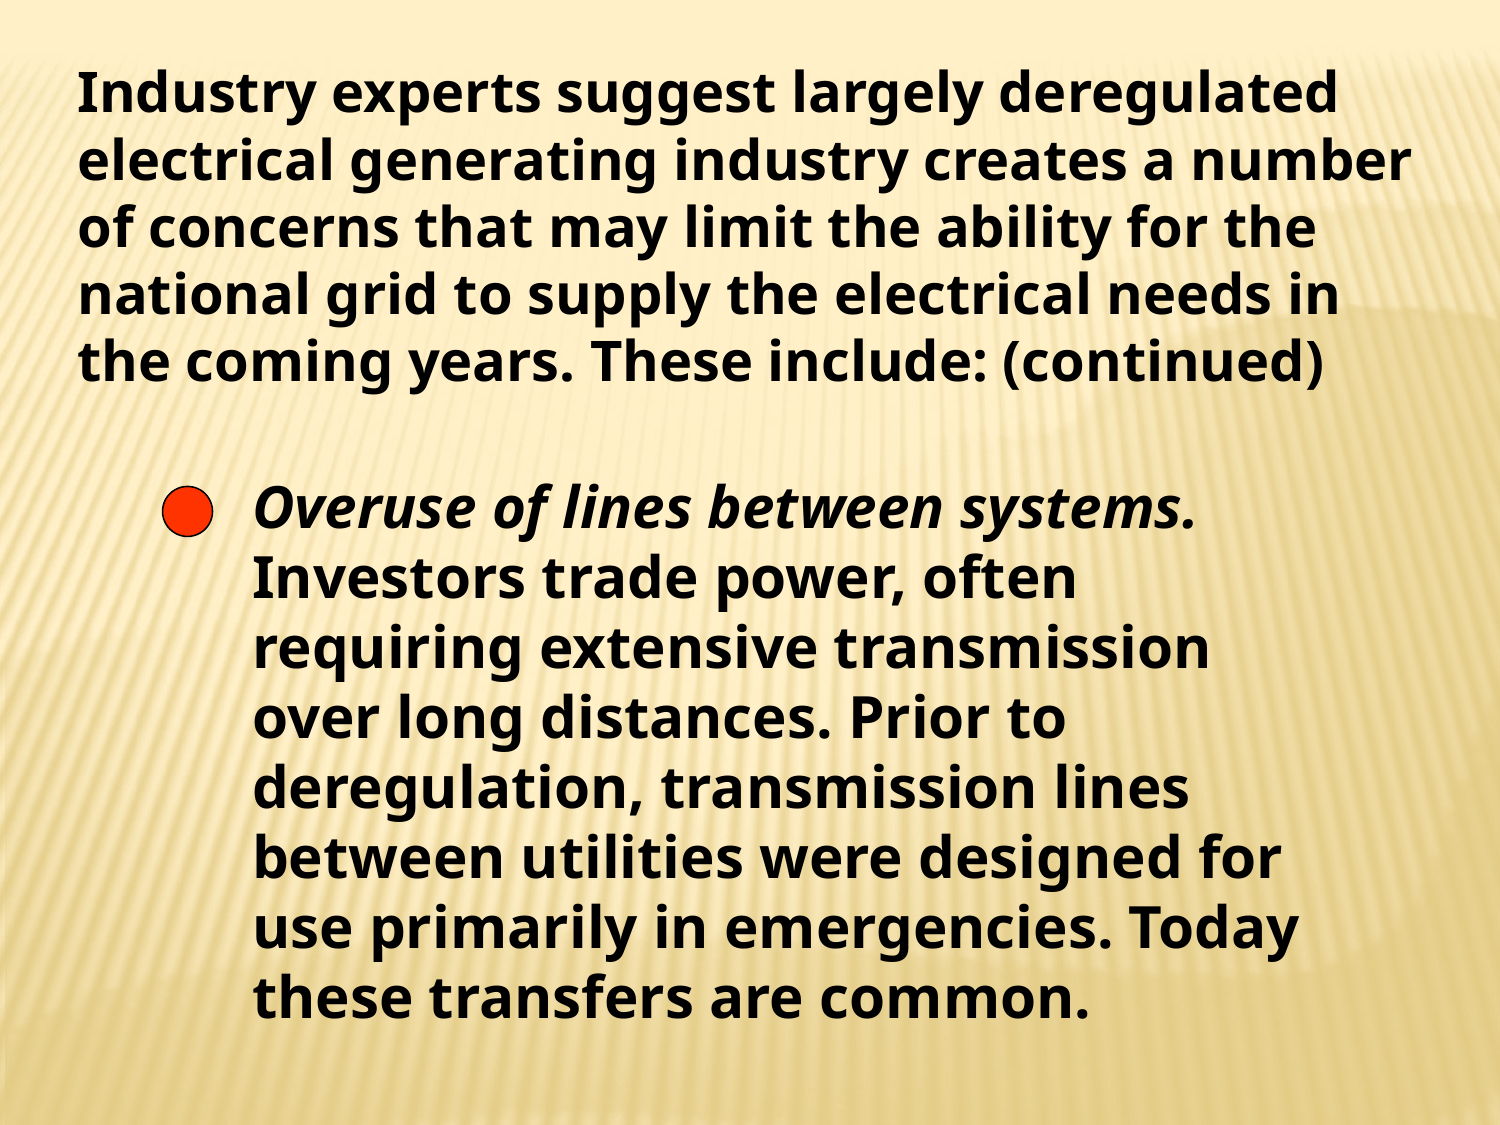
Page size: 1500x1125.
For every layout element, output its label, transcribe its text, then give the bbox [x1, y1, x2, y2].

text_box Industry experts suggest largely deregulated electrical generating industry creates a number of concerns that may limit the ability for the national grid to supply the electrical needs in the coming years. These include: (continued) [62, 37, 1450, 413]
text_box Overuse of lines between systems. Investors trade power, often requiring extensive transmission over long distances. Prior to deregulation, transmission lines between utilities were designed for use primarily in emergencies. Today these transfers are common. [237, 462, 1350, 1038]
text_box [162, 486, 213, 537]
